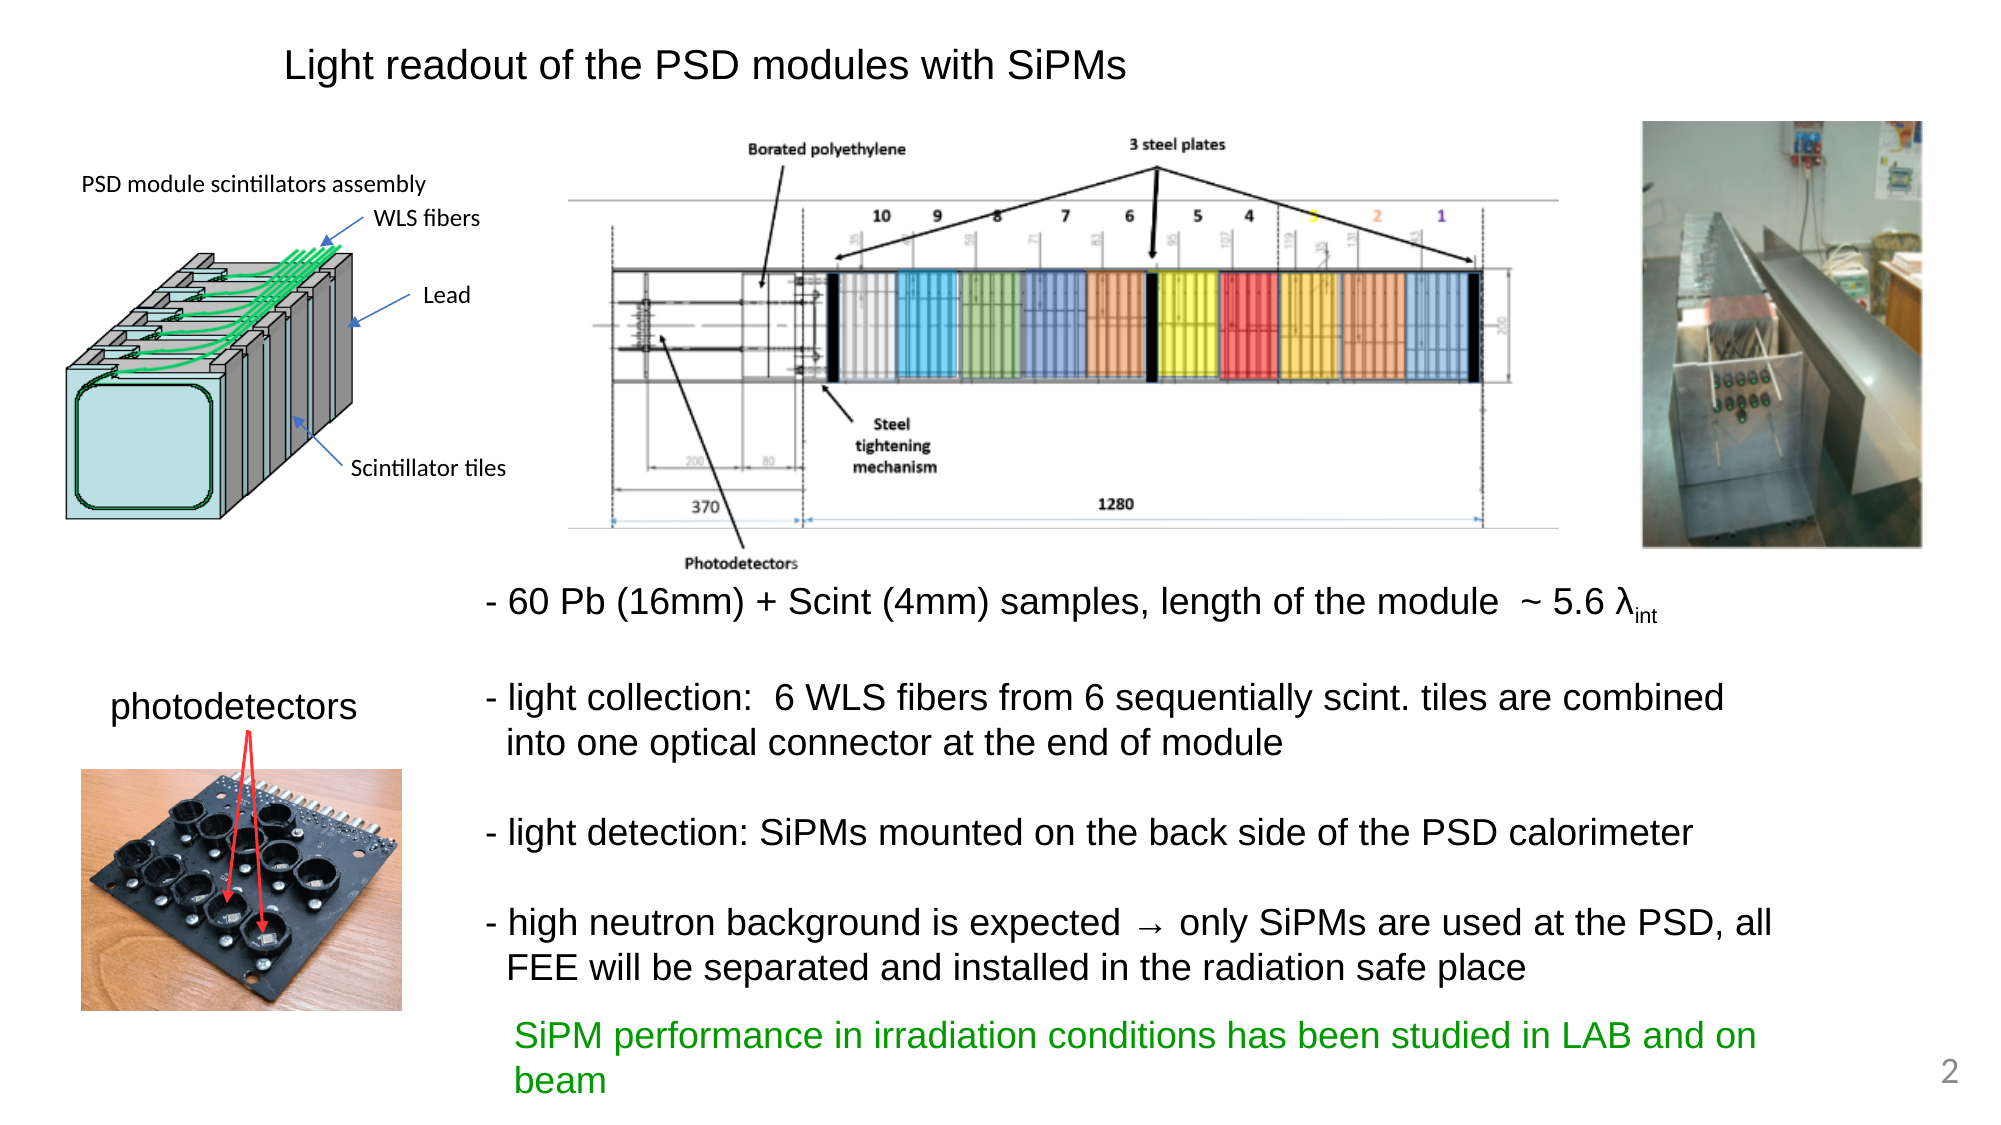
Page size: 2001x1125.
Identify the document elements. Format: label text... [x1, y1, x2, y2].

text_box photodetectors [95, 674, 384, 731]
text_box - 60 Pb (16mm) + Scint (4mm) samples, length of the module ~ 5.6 λint - light collection: 6 WLS fibers from 6 sequentially scint. tiles are combined into one optical connector at the end of module - light detection: SiPMs mounted on the back side of the PSD calorimeter - high neutron background is expected → only SiPMs are used at the PSD, all FEE will be separated and installed in the radiation safe place [470, 569, 1872, 964]
text_box Scintillator tiles [370, 443, 522, 489]
text_box WLS fibers [358, 194, 495, 239]
text_box <номер> [1524, 1038, 1975, 1099]
picture [1593, 121, 1923, 624]
text_box [331, 216, 364, 238]
picture [28, 239, 366, 530]
text_box [370, 293, 411, 317]
picture [567, 128, 1559, 585]
text_box SiPM performance in irradiation conditions has been studied in LAB and on beam [499, 1003, 1876, 1060]
text_box Lead [408, 271, 486, 316]
text_box PSD module scintillators assembly [66, 160, 442, 205]
text_box Light readout of the PSD modules with SiPMs [268, 30, 1172, 92]
picture [80, 768, 403, 1011]
